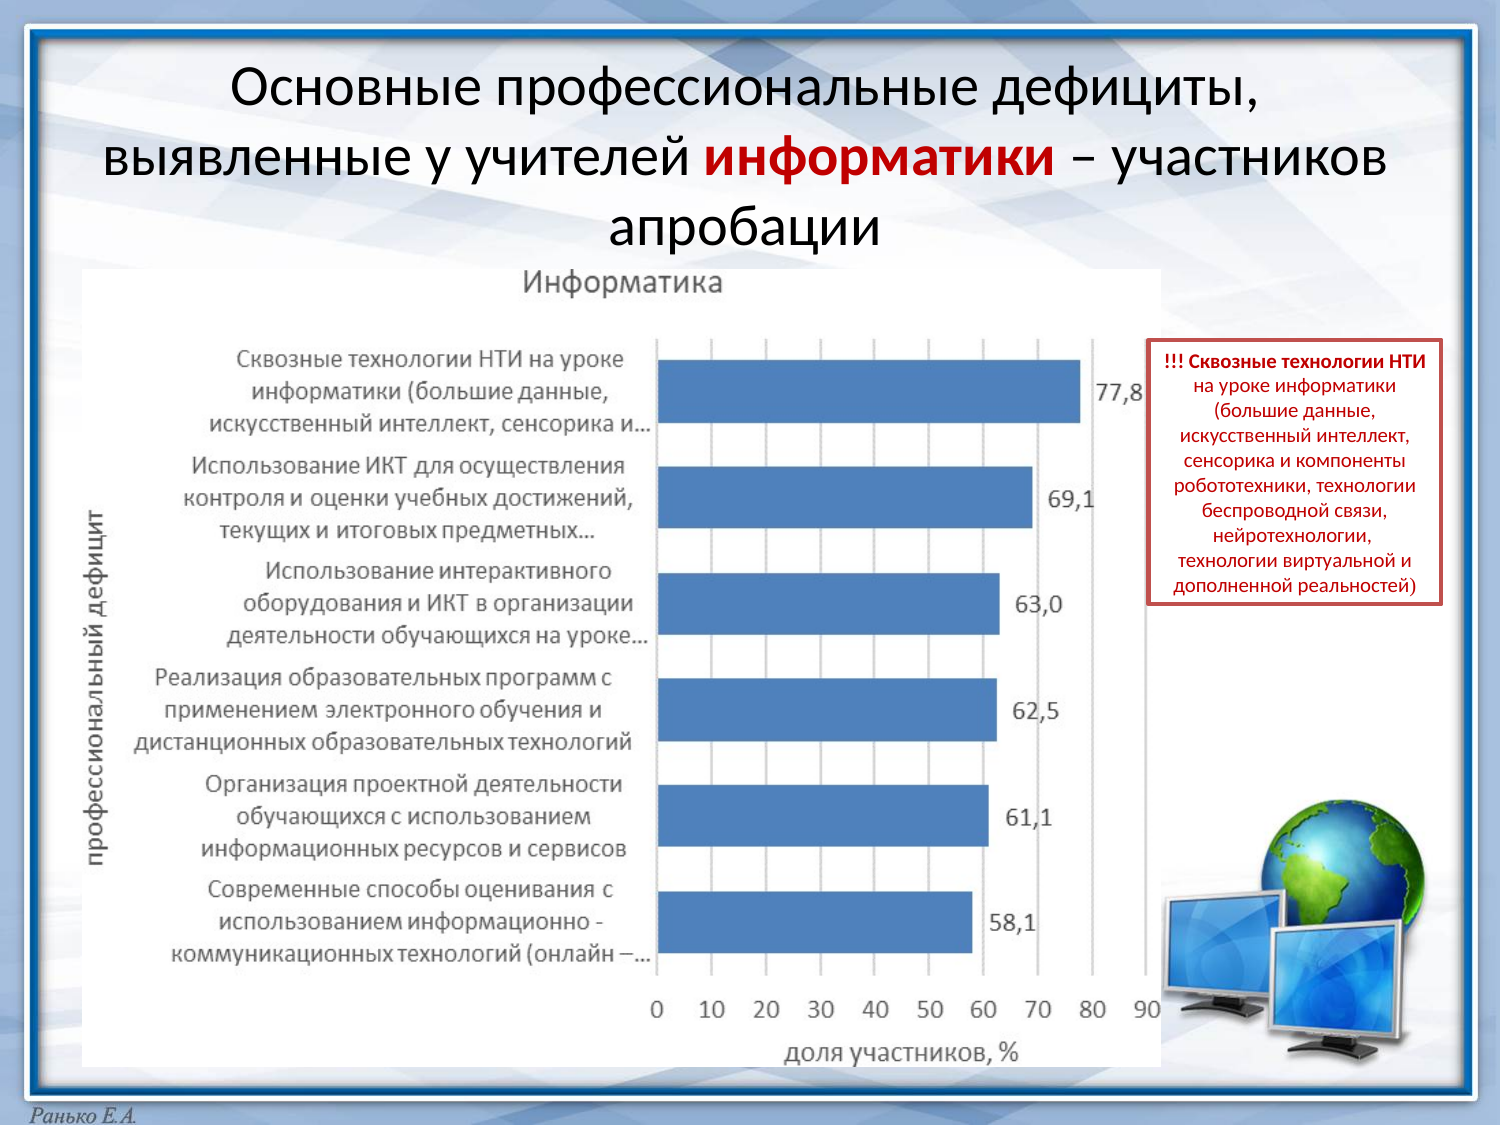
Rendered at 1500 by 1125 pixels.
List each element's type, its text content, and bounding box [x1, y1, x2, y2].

picture [0, 0, 1500, 1125]
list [81, 269, 1161, 1067]
text_box !!! Сквозные технологии НТИ на уроке информатики (большие данные, искусственный интеллект, сенсорика и компоненты робототехники, технологии беспроводной связи, нейротехнологии, технологии виртуальной и дополненной реальностей) [1166, 338, 1443, 606]
title Основные профессиональные дефициты, выявленные у учителей информатики – участников апробации [70, 58, 1421, 247]
